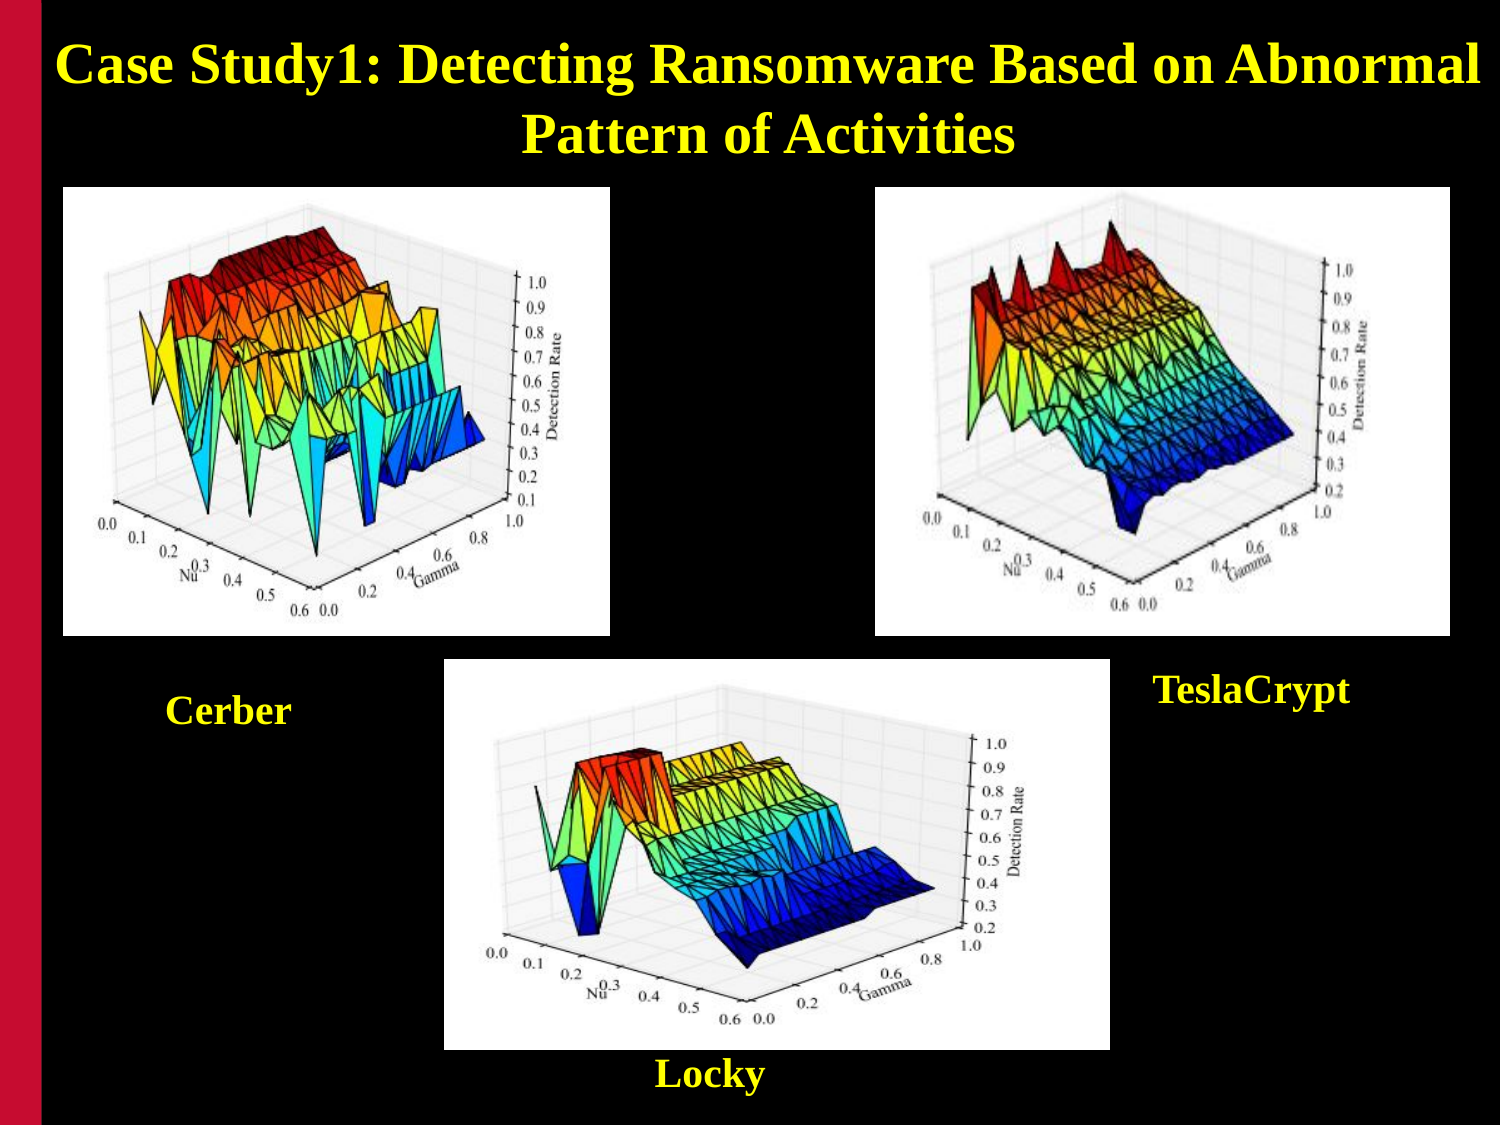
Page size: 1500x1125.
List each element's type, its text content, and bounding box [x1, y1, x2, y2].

text_box Cerber [150, 675, 360, 740]
text_box Case Study1: Detecting Ransomware Based on Abnormal Pattern of Activities [37, 24, 1500, 171]
picture [874, 187, 1451, 636]
picture [444, 658, 1111, 1051]
text_box Locky [639, 1060, 915, 1104]
text_box TeslaCrypt [1137, 654, 1413, 720]
picture [62, 187, 610, 636]
